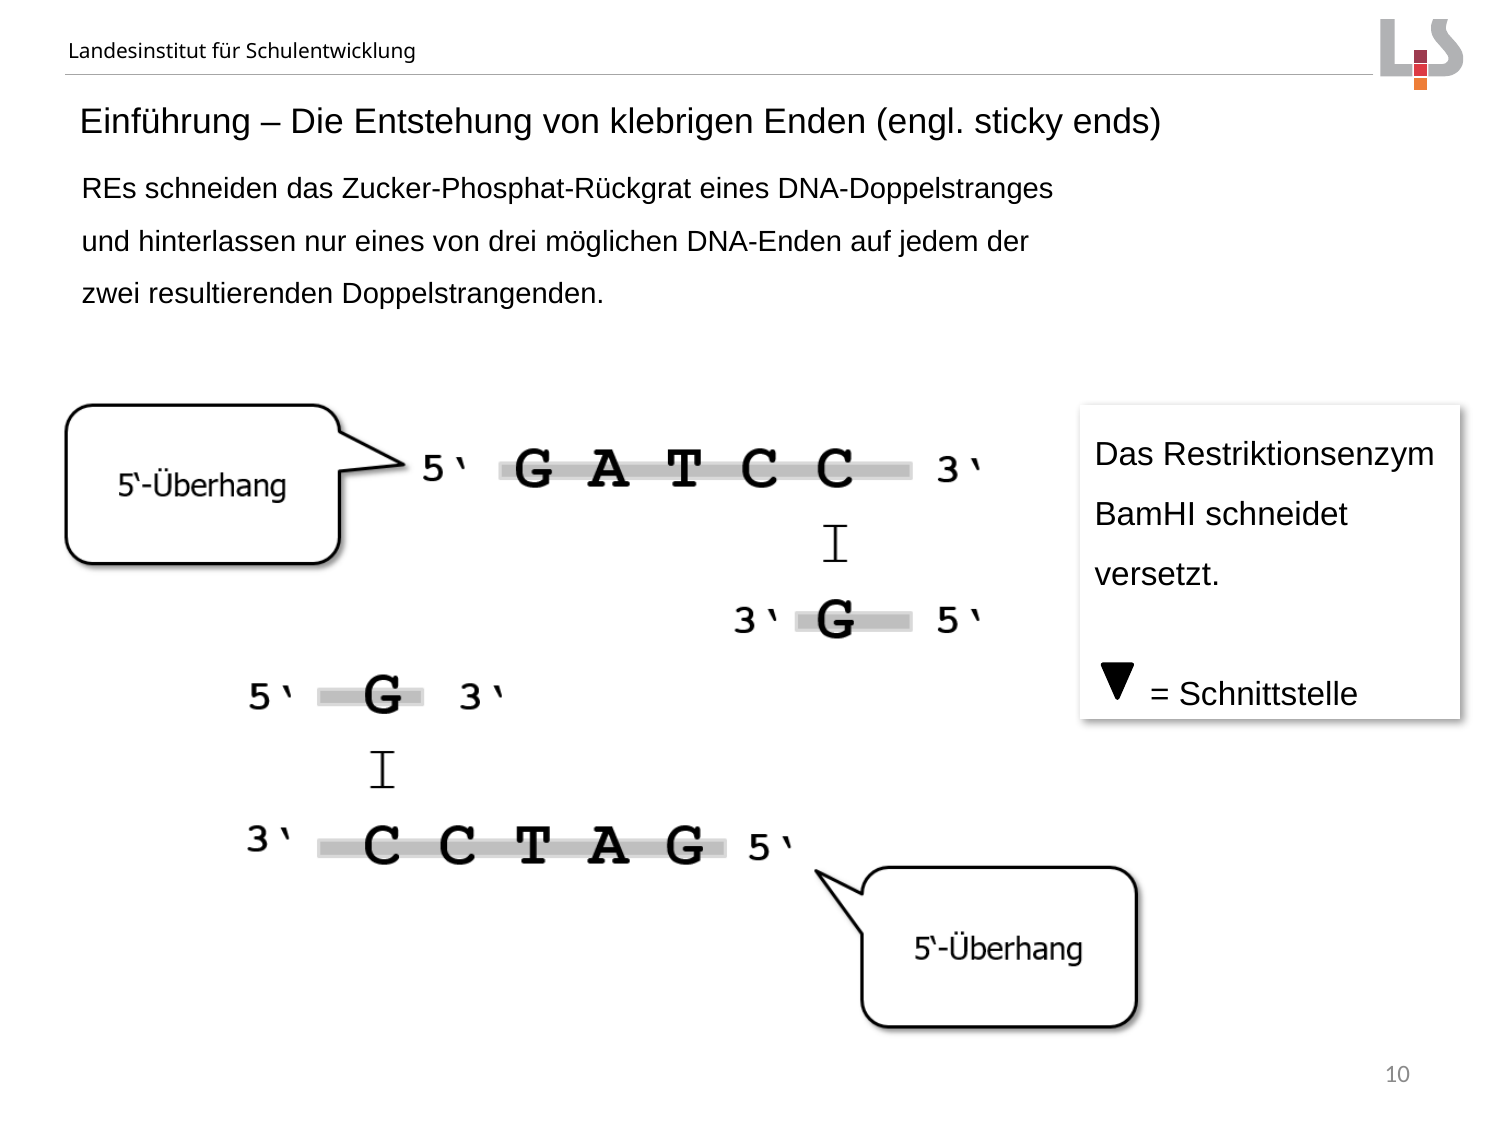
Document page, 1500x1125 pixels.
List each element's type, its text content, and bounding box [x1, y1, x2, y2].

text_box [52, 18, 1464, 91]
text_box Einführung – Die Entstehung von klebrigen Enden (engl. sticky ends) [64, 99, 1355, 193]
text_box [1077, 404, 1462, 716]
text_box REs schneiden das Zucker-Phosphat-Rückgrat eines DNA-Doppelstranges und hinterlassen nur eines von drei möglichen DNA-Enden auf jedem der zwei resultierenden Doppelstrangenden. [66, 144, 1079, 317]
picture [23, 372, 1196, 1057]
slide_number 10 [1074, 1042, 1425, 1103]
